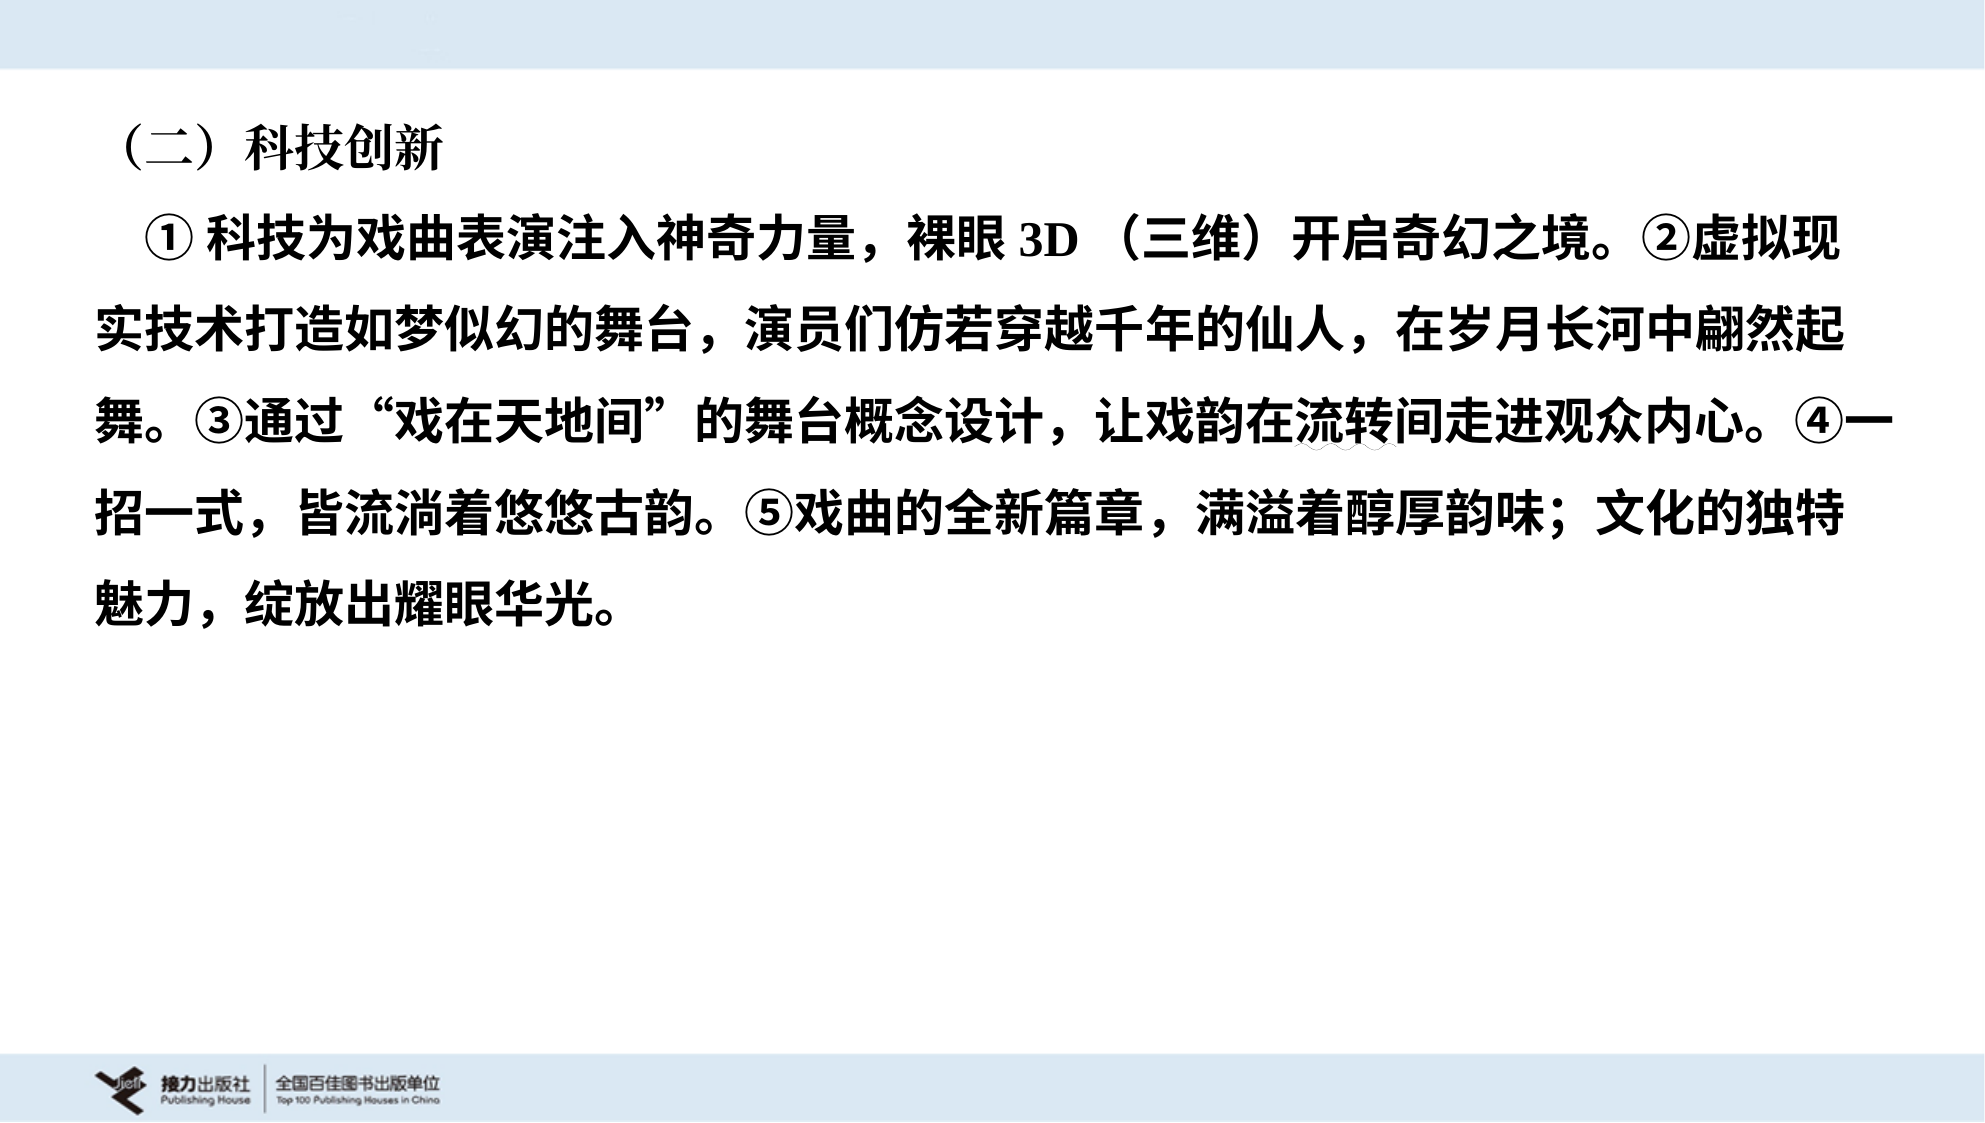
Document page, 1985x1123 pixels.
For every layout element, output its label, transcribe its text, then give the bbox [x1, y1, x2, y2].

picture [0, 0, 1985, 1122]
text_box （二）科技创新 [94, 88, 1892, 174]
text_box ①科技为戏曲表演注入神奇力量，裸眼3D（三维）开启奇幻之境。②虚拟现 实技术打造如梦似幻的舞台，演员们仿若穿越千年的仙人，在岁月长河中翩然起 舞。③通过“戏在天地间”的舞台概念设计，让戏韵在流转间走进观众内心。④一 招一式，皆流淌着悠悠古韵。⑤戏曲的全新篇章，满溢着醇厚韵味；文化的独特 魅力，绽放出耀眼华光。 [94, 174, 1892, 633]
